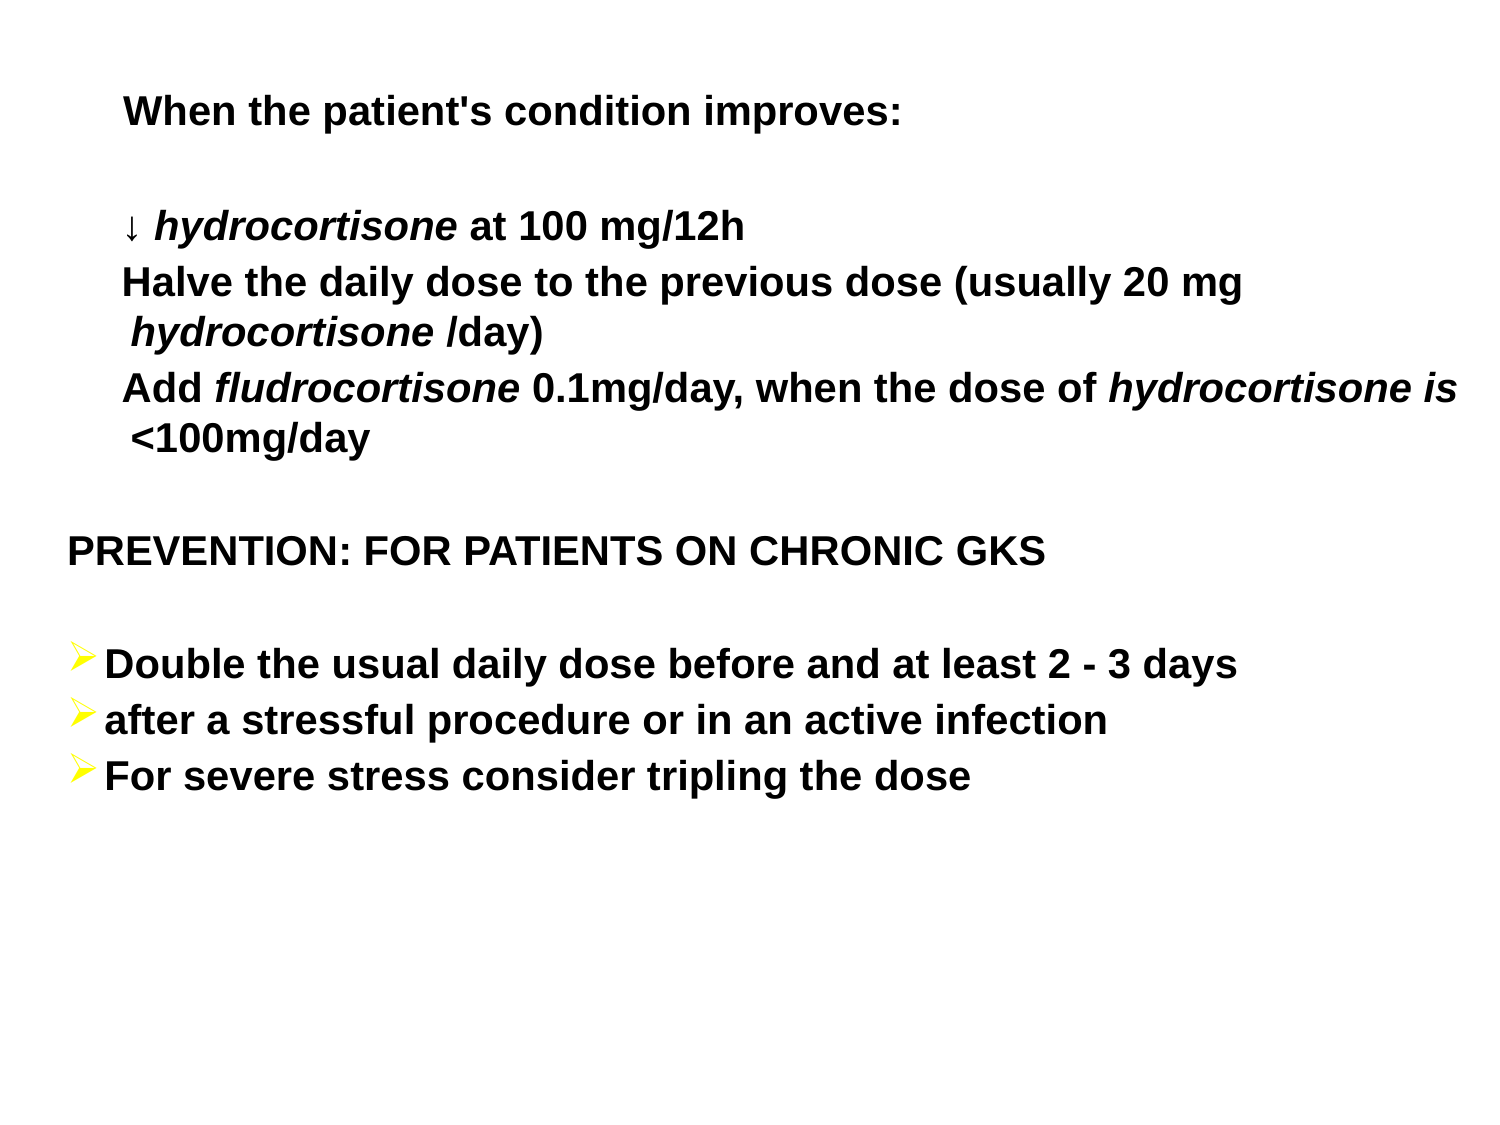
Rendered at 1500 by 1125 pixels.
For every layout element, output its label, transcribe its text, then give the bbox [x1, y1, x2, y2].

text_box When the patient's condition improves: ↓ hydrocortisone at 100 mg/12h Halve the daily dose to the previous dose (usually 20 mg hydrocortisone /day) Add fludrocortisone 0.1mg/day, when the dose of hydrocortisone is <100mg/day PREVENTION: FOR PATIENTS ON CHRONIC GKS Double the usual daily dose before and at least 2 - 3 days after a stressful procedure or in an active infection For severe stress consider tripling the dose [67, 74, 1500, 856]
